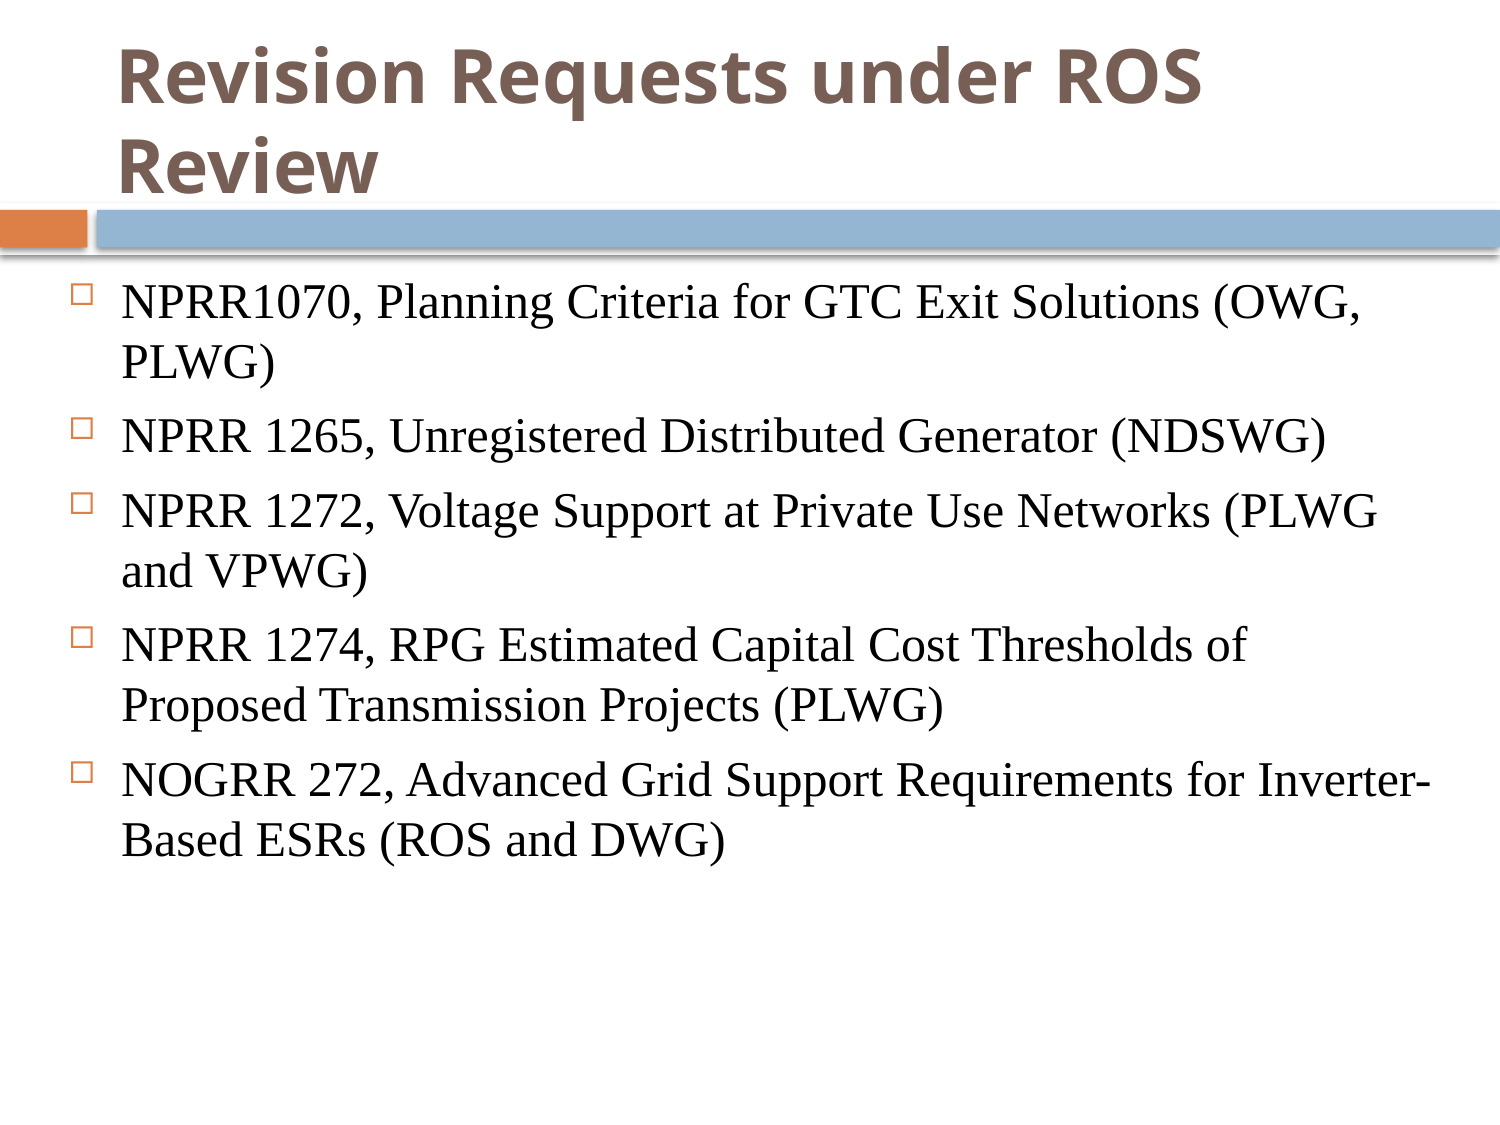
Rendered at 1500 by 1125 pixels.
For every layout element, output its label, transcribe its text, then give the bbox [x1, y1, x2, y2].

list NPRR1070, Planning Criteria for GTC Exit Solutions (OWG, PLWG) NPRR 1265, Unregistered Distributed Generator (NDSWG) NPRR 1272, Voltage Support at Private Use Networks (PLWG and VPWG) NPRR 1274, RPG Estimated Capital Cost Thresholds of Proposed Transmission Projects (PLWG) NOGRR 272, Advanced Grid Support Requirements for Inverter-Based ESRs (ROS and DWG) [53, 260, 1457, 999]
title Revision Requests under ROS Review [100, 37, 1439, 201]
